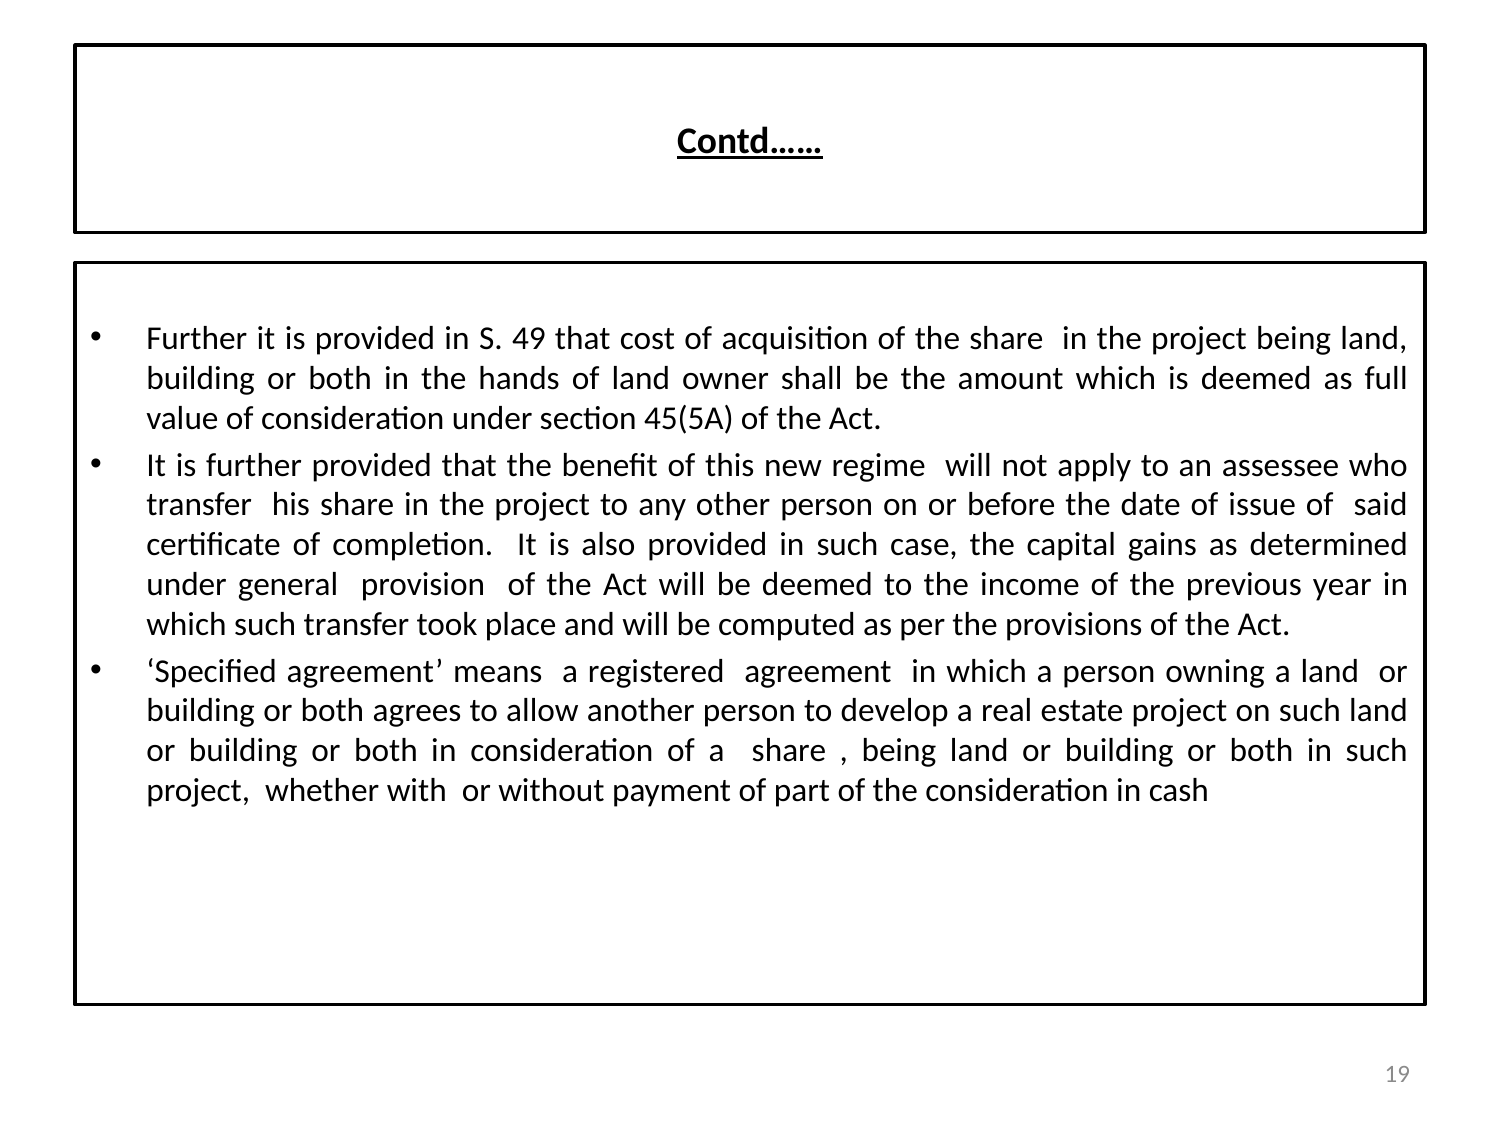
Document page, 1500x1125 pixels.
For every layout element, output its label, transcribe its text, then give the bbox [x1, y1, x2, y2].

slide_number 19 [1074, 1042, 1425, 1103]
list Further it is provided in S. 49 that cost of acquisition of the share in the project being land, building or both in the hands of land owner shall be the amount which is deemed as full value of consideration under section 45(5A) of the Act. It is further provided that the benefit of this new regime will not apply to an assessee who transfer his share in the project to any other person on or before the date of issue of said certificate of completion. It is also provided in such case, the capital gains as determined under general provision of the Act will be deemed to the income of the previous year in which such transfer took place and will be computed as per the provisions of the Act. ‘Specified agreement’ means a registered agreement in which a person owning a land or building or both agrees to allow another person to develop a real estate project on such land or building or both in consideration of a share , being land or building or both in such project, whether with or without payment of part of the consideration in cash [75, 262, 1425, 1005]
title Contd…… [75, 45, 1425, 233]
